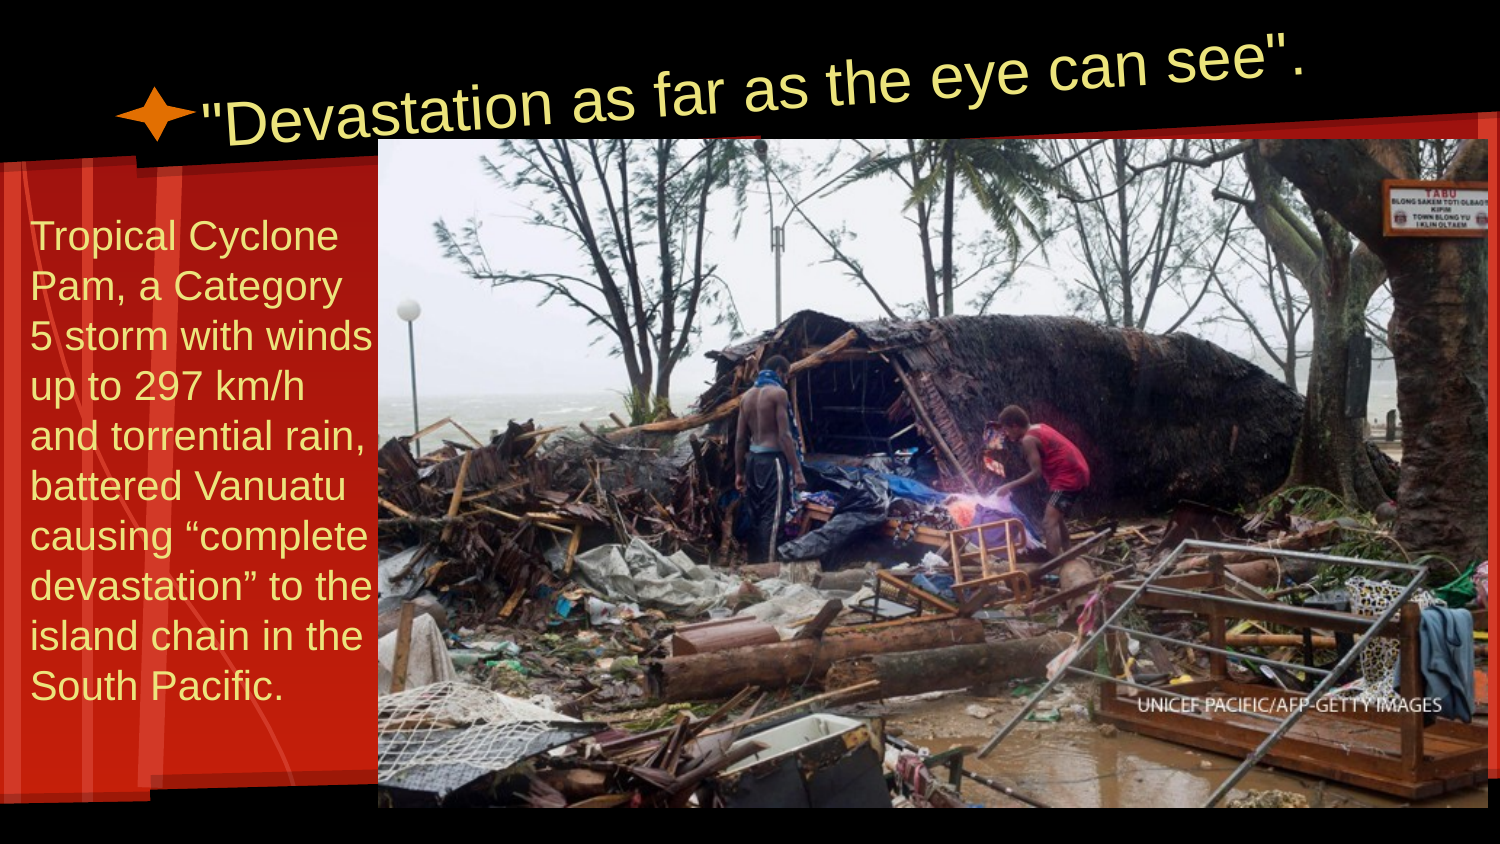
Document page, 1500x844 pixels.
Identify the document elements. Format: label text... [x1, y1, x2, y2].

text_box Tropical Cyclone Pam, a Category 5 storm with winds up to 297 km/h and torrential rain, battered Vanuatu causing “complete devastation” to the island chain in the South Pacific. [14, 193, 373, 753]
picture [378, 139, 1488, 808]
title "Devastation as far as the eye can see". [182, 0, 1500, 193]
